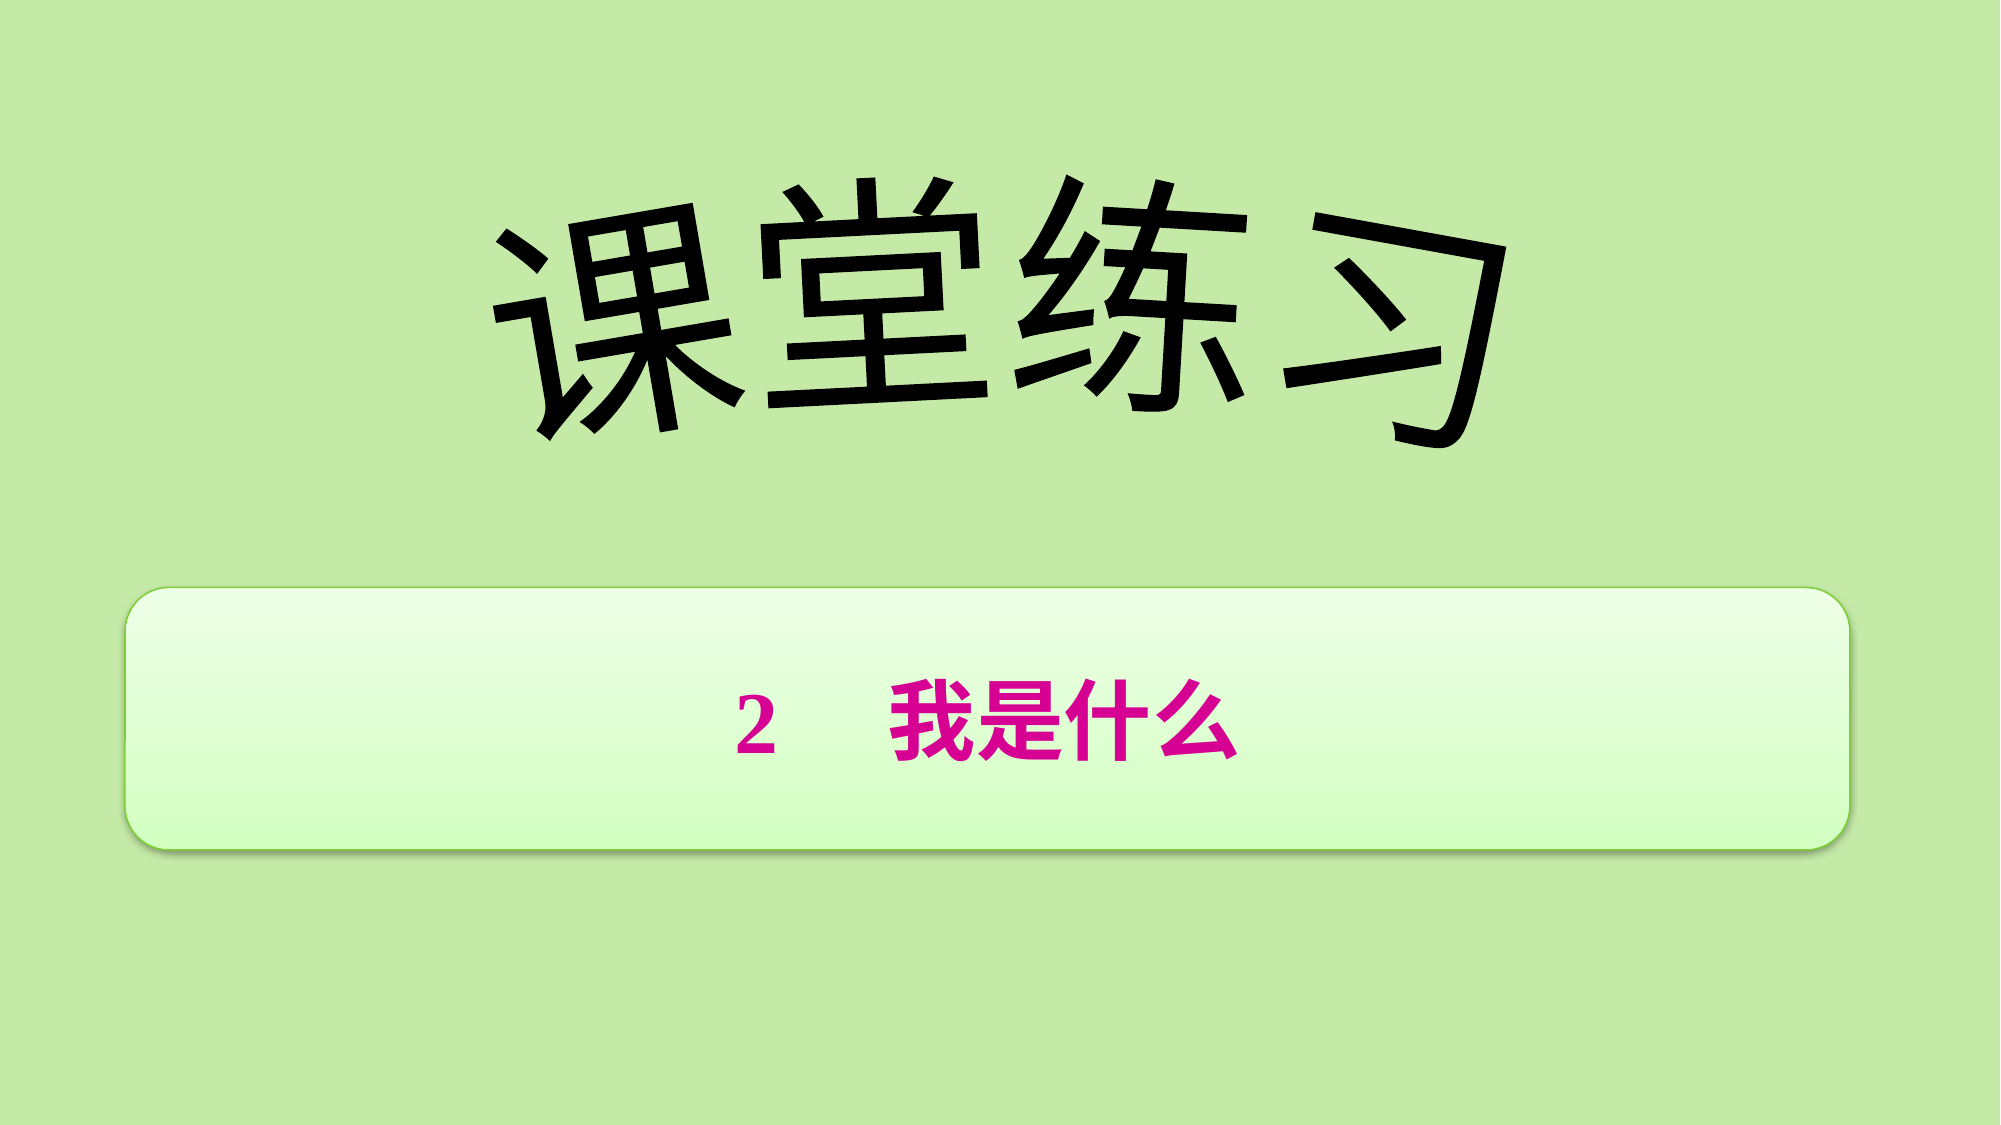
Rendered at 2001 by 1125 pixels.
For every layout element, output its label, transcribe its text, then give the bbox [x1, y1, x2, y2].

text_box 2 我是什么 [124, 586, 1851, 851]
